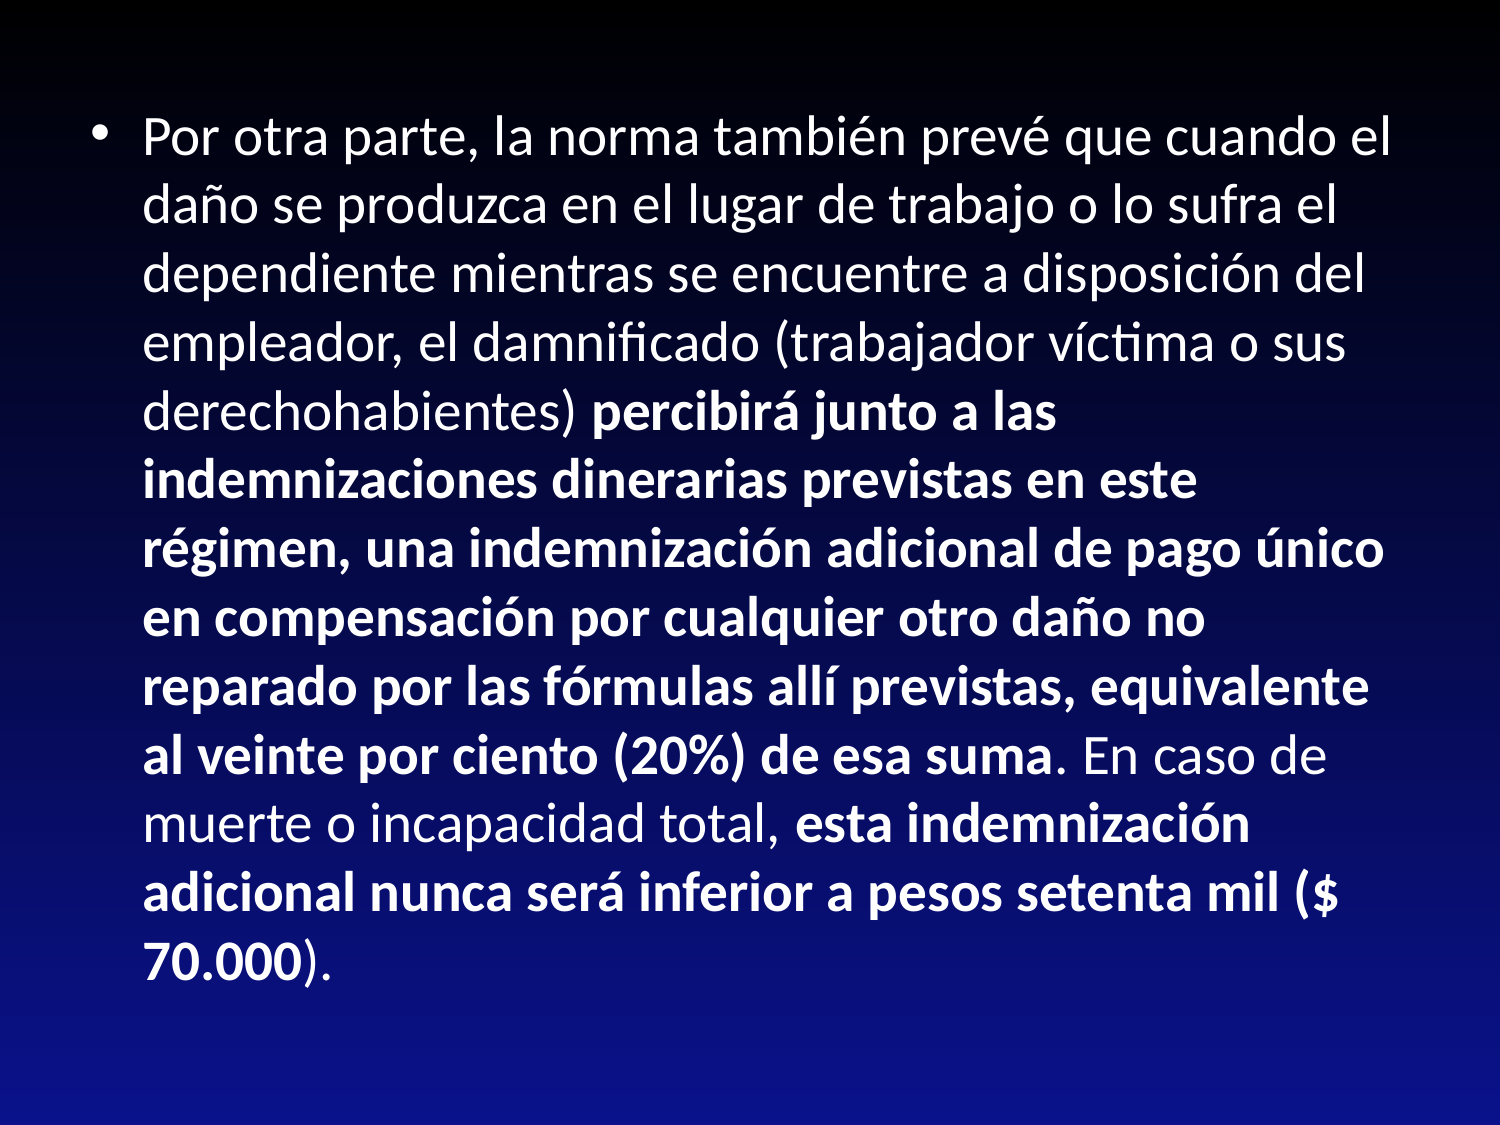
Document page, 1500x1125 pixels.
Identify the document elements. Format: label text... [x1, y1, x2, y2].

list Por otra parte, la norma también prevé que cuando el daño se produzca en el lugar de trabajo o lo sufra el dependiente mientras se encuentre a disposición del empleador, el damnificado (trabajador víctima o sus derechohabientes) percibirá junto a las indemnizaciones dinerarias previstas en este régimen, una indemnización adicional de pago único en compensación por cualquier otro daño no reparado por las fórmulas allí previstas, equivalente al veinte por ciento (20%) de esa suma. En caso de muerte o incapacidad total, esta indemnización adicional nunca será inferior a pesos setenta mil ($ 70.000). [74, 89, 1426, 1006]
